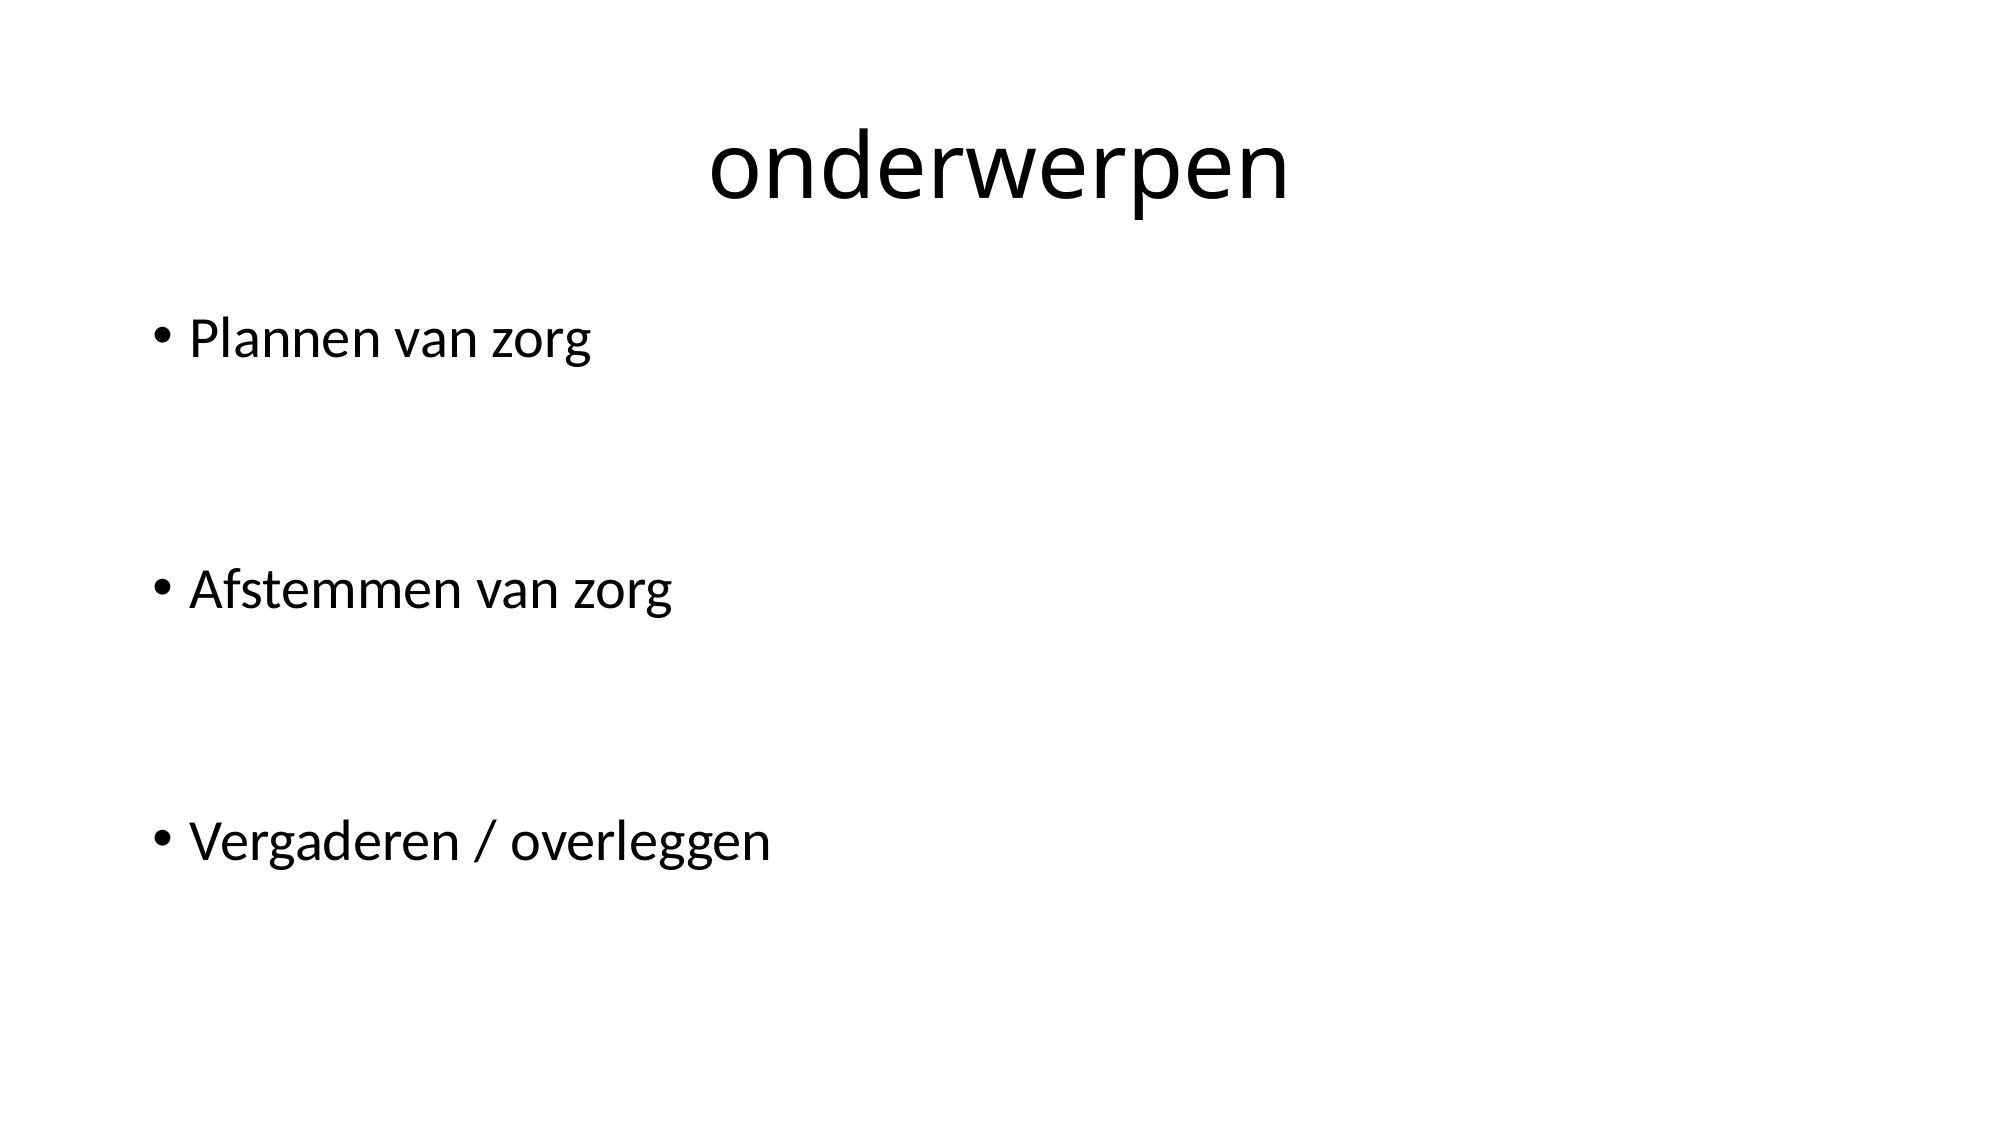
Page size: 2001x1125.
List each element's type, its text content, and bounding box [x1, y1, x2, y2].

title onderwerpen [137, 59, 1863, 278]
list Plannen van zorg Afstemmen van zorg Vergaderen / overleggen [137, 299, 1863, 1014]
